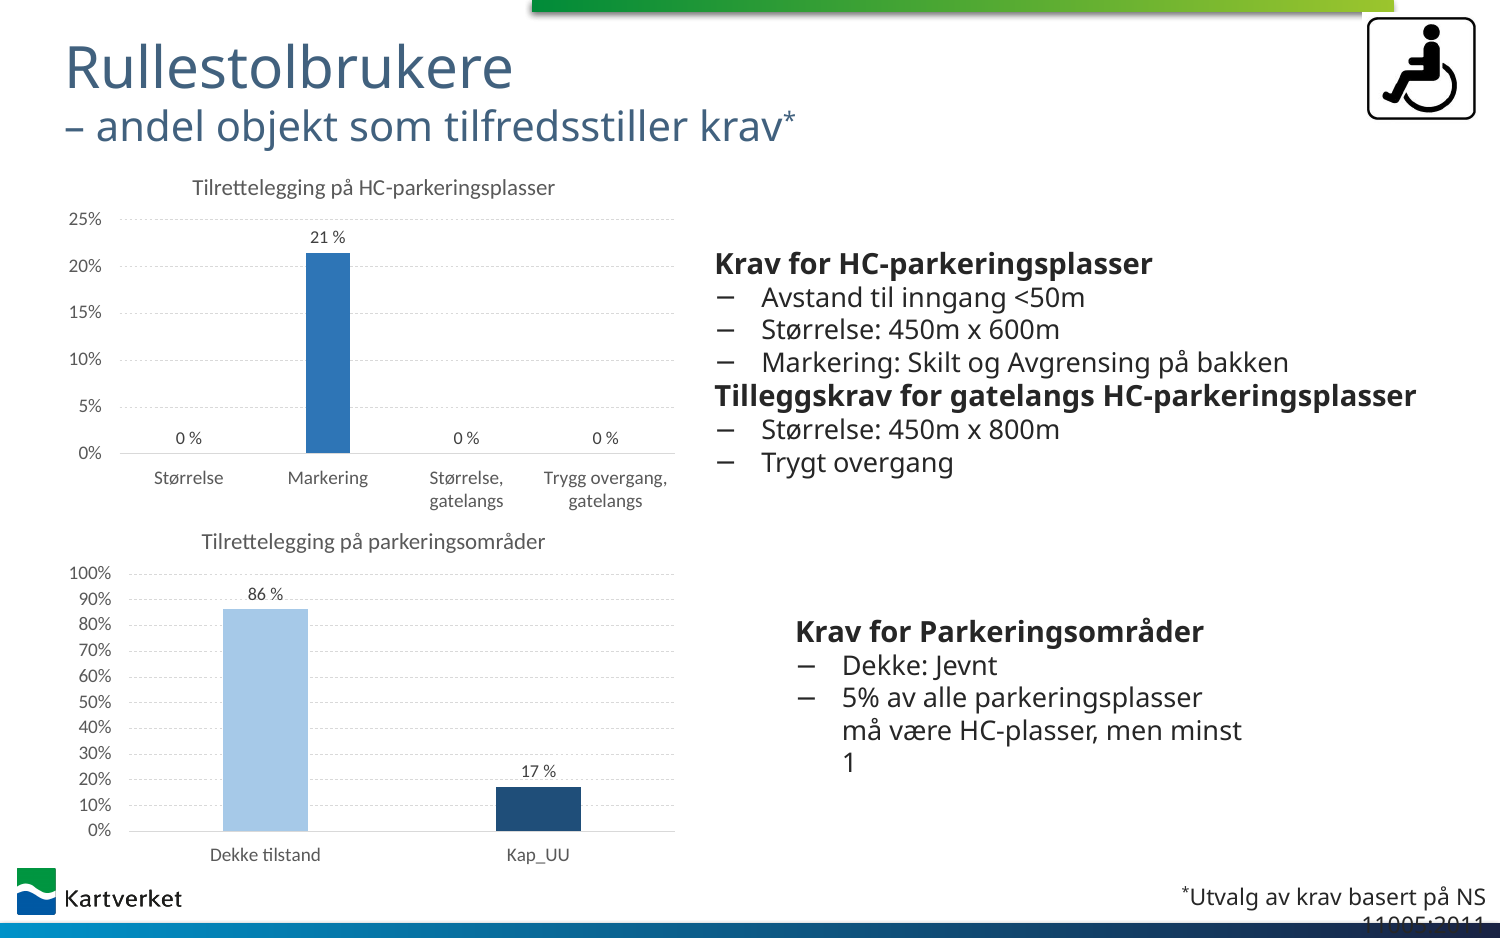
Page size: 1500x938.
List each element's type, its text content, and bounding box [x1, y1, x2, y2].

text_box Krav for HC-parkeringsplasser Avstand til inngang <50m Størrelse: 450m x 600m Markering: Skilt og Avgrensing på bakken Tilleggskrav for gatelangs HC-parkeringsplasser Størrelse: 450m x 800m Trygt overgang [699, 237, 1433, 485]
text_box *Utvalg av krav basert på NS 11005:2011 [1068, 873, 1500, 938]
picture [62, 166, 686, 519]
text_box Krav for Parkeringsområder Dekke: Jevnt 5% av alle parkeringsplasser må være HC-plasser, men minst 1 [780, 605, 1261, 786]
picture [62, 520, 686, 874]
text_box Rullestolbrukere – andel objekt som tilfredsstiller krav* [49, 25, 1431, 158]
picture [1362, 12, 1481, 126]
